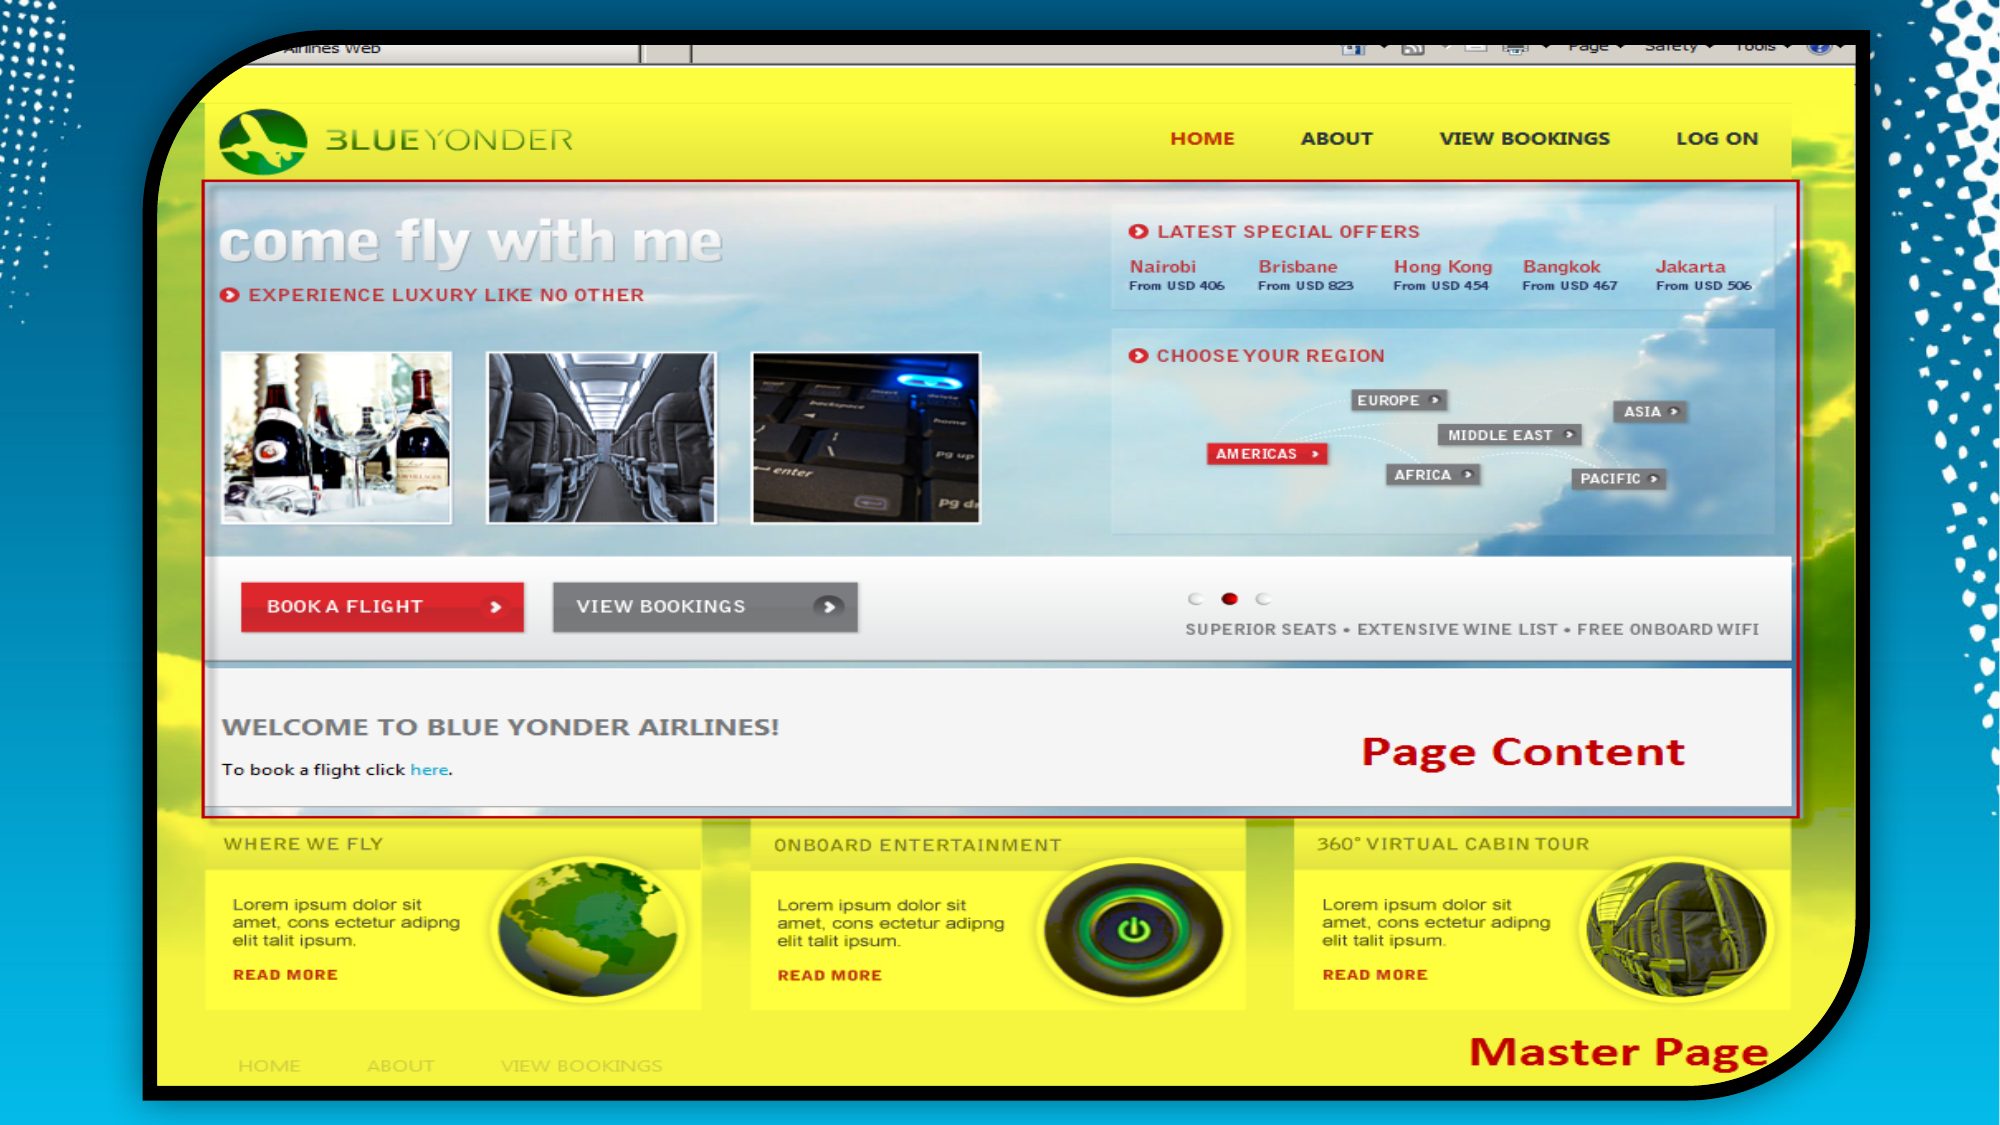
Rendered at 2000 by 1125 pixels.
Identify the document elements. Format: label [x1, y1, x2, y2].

picture [1973, 368, 1982, 380]
picture [30, 14, 40, 23]
picture [1963, 335, 1972, 344]
picture [1963, 589, 1976, 607]
picture [16, 22, 23, 34]
picture [1992, 438, 2000, 448]
picture [55, 62, 62, 69]
picture [1911, 223, 1918, 230]
picture [1920, 257, 1932, 264]
picture [13, 41, 25, 49]
picture [1995, 582, 2000, 595]
picture [1981, 604, 2000, 620]
picture [1991, 747, 2000, 765]
picture [1953, 301, 1962, 312]
picture [56, 47, 64, 55]
picture [1875, 83, 1881, 96]
picture [1983, 404, 1992, 414]
picture [1926, 344, 1939, 358]
picture [43, 42, 49, 53]
picture [3, 10, 11, 18]
picture [18, 13, 26, 19]
picture [6, 97, 12, 105]
picture [1928, 399, 1939, 415]
picture [42, 31, 53, 39]
picture [24, 72, 32, 79]
picture [1914, 164, 1923, 177]
picture [16, 143, 21, 151]
picture [1970, 426, 1980, 436]
picture [34, 101, 43, 111]
picture [1955, 557, 1965, 573]
picture [1892, 212, 1902, 216]
picture [33, 116, 40, 124]
picture [1988, 691, 2000, 709]
picture [1955, 246, 1965, 256]
picture [1930, 291, 1941, 297]
picture [1969, 625, 1985, 642]
picture [1914, 308, 1929, 326]
picture [31, 131, 37, 138]
picture [9, 84, 15, 91]
picture [1898, 188, 1912, 198]
picture [1946, 155, 1961, 167]
picture [38, 74, 47, 80]
picture [1982, 714, 1993, 729]
picture [1935, 0, 2000, 306]
picture [1921, 0, 1934, 8]
picture [1881, 117, 1891, 130]
picture [1925, 87, 1941, 99]
picture [1978, 517, 1987, 527]
picture [28, 42, 36, 53]
picture [47, 0, 57, 10]
picture [11, 55, 21, 64]
picture [1972, 570, 1986, 583]
picture [1919, 367, 1930, 378]
picture [149, 37, 1864, 1094]
picture [1925, 141, 1935, 155]
picture [1990, 492, 2000, 505]
picture [41, 59, 48, 67]
picture [1938, 122, 1950, 133]
picture [1932, 235, 1943, 241]
picture [17, 129, 23, 136]
picture [58, 32, 66, 41]
picture [45, 16, 55, 24]
picture [18, 0, 29, 6]
picture [1980, 460, 1987, 469]
picture [33, 0, 42, 10]
picture [1957, 187, 1971, 200]
picture [1935, 431, 1946, 449]
picture [1991, 637, 2000, 652]
picture [1946, 525, 1956, 533]
picture [10, 69, 17, 78]
picture [1963, 535, 1977, 550]
picture [1993, 321, 2000, 339]
picture [0, 40, 9, 45]
picture [0, 24, 9, 33]
picture [1929, 27, 1945, 45]
picture [1972, 312, 1985, 322]
picture [26, 57, 34, 68]
picture [1900, 240, 1912, 254]
picture [54, 76, 60, 83]
picture [1907, 77, 1917, 83]
picture [33, 88, 42, 97]
picture [1950, 359, 1960, 366]
picture [1922, 200, 1934, 207]
picture [1994, 382, 2000, 391]
picture [1942, 269, 1953, 276]
picture [1952, 502, 1967, 516]
picture [1945, 213, 1955, 220]
picture [29, 27, 38, 38]
picture [1979, 657, 1995, 676]
picture [1889, 152, 1901, 166]
picture [1915, 109, 1924, 119]
picture [1942, 465, 1958, 483]
picture [1988, 547, 2000, 561]
picture [1935, 177, 1945, 189]
picture [1963, 278, 1976, 291]
picture [1968, 481, 1978, 492]
picture [1958, 445, 1968, 460]
picture [1909, 274, 1920, 291]
picture [0, 155, 5, 163]
picture [1974, 683, 1985, 694]
picture [1948, 413, 1958, 424]
picture [1941, 324, 1952, 332]
picture [1935, 379, 1948, 391]
picture [1960, 392, 1970, 403]
picture [1894, 99, 1902, 106]
picture [1984, 349, 1992, 357]
